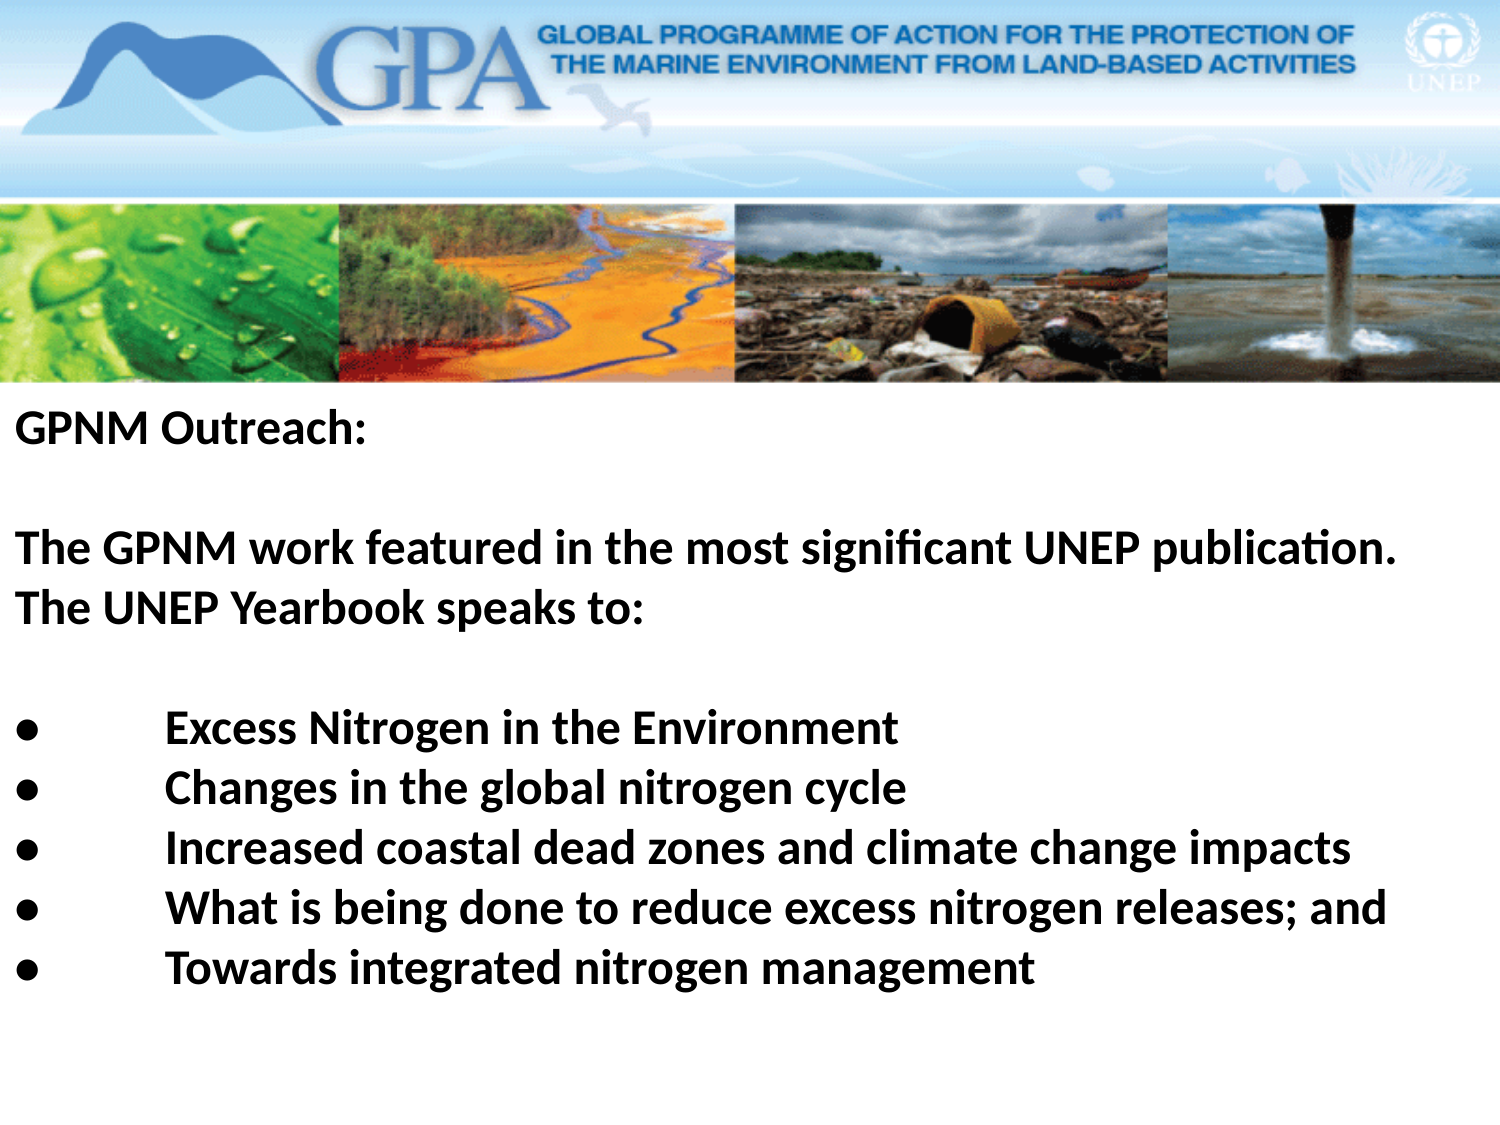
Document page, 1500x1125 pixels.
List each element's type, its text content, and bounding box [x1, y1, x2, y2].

text_box GPNM Outreach: The GPNM work featured in the most significant UNEP publication. The UNEP Yearbook speaks to: • Excess Nitrogen in the Environment • Changes in the global nitrogen cycle • Increased coastal dead zones and climate change impacts • What is being done to reduce excess nitrogen releases; and • Towards integrated nitrogen management [0, 395, 1500, 1003]
picture [0, 0, 1500, 388]
